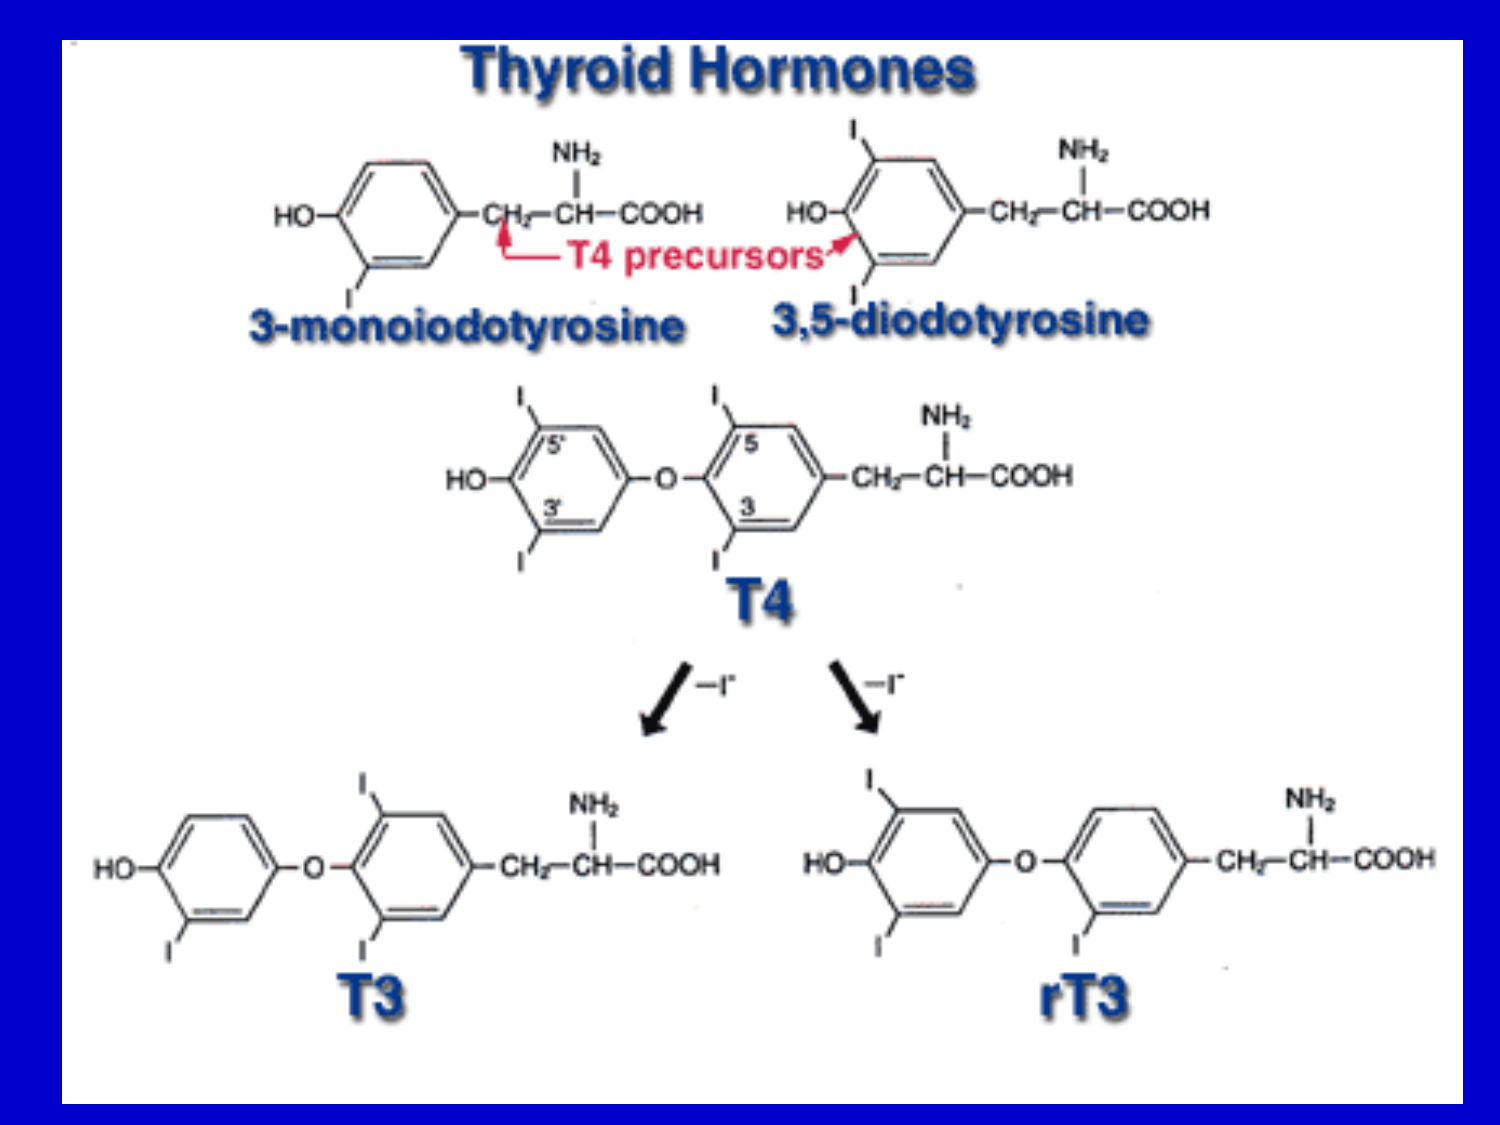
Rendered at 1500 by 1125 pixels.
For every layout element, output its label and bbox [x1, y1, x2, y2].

picture [62, 40, 1463, 1104]
